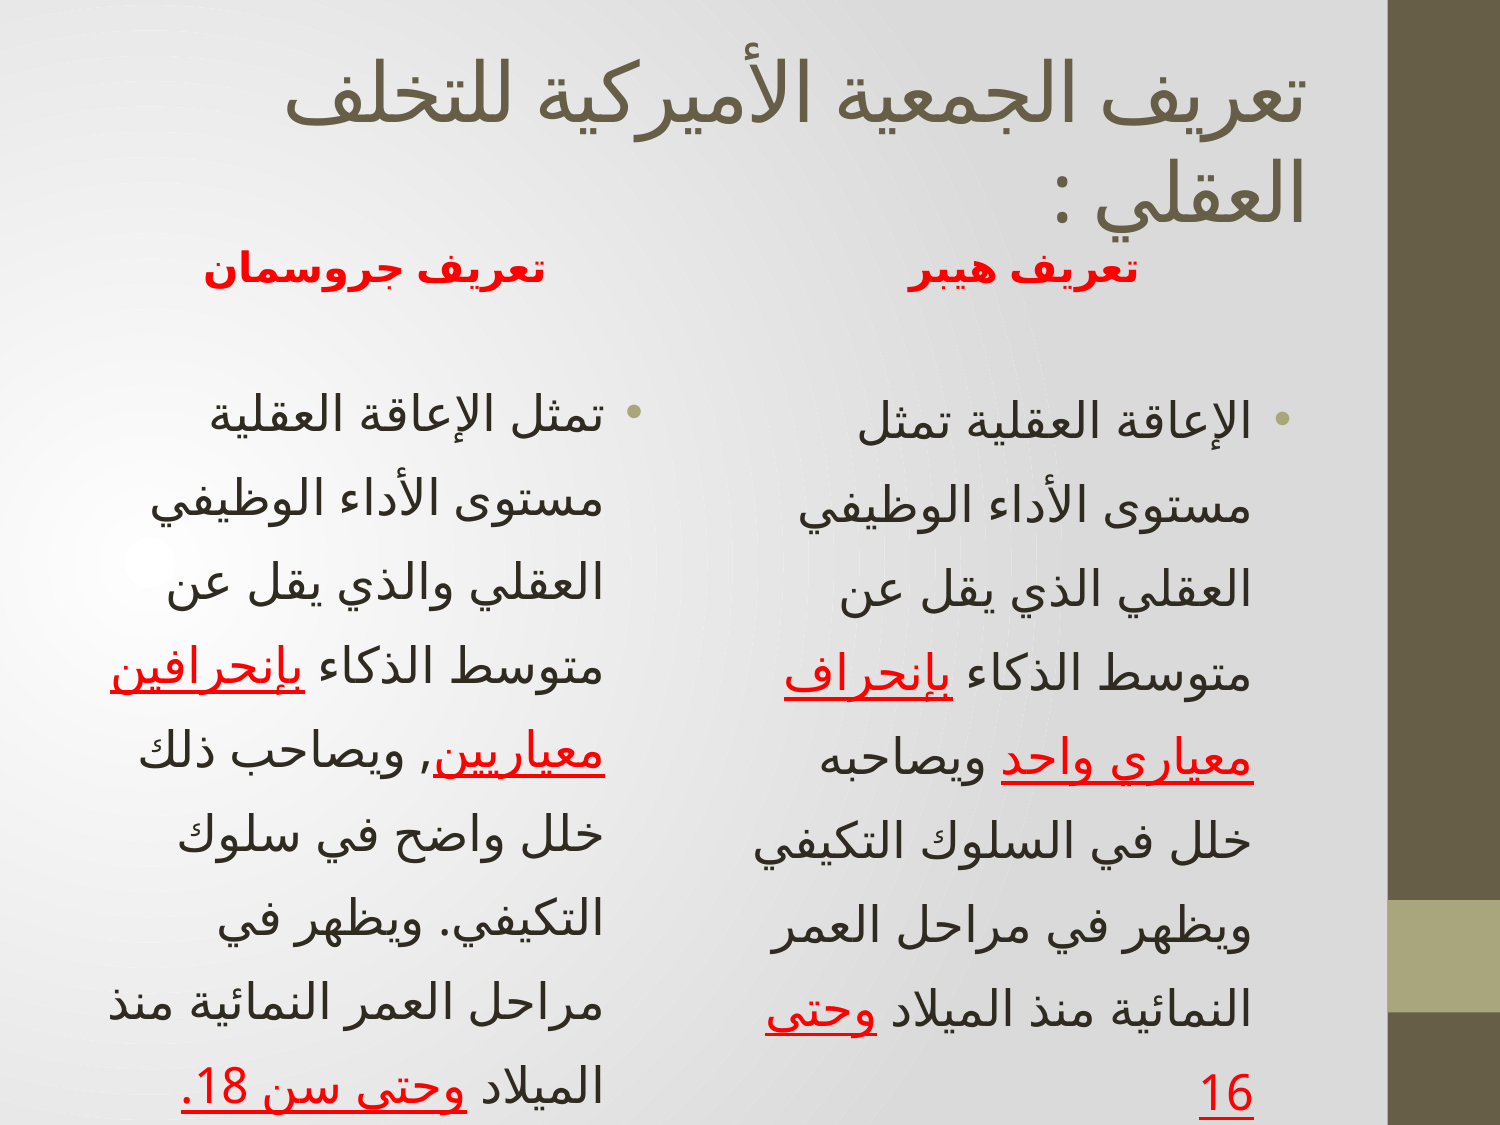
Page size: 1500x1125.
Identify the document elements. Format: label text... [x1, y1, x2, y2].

list تعريف جروسمان [75, 251, 675, 357]
list تمثل الإعاقة العقلية مستوى الأداء الوظيفي العقلي والذي يقل عن متوسط الذكاء بإنحرافين معياريين, ويصاحب ذلك خلل واضح في سلوك التكيفي. ويظهر في مراحل العمر النمائية منذ الميلاد وحتى سن 18. [76, 349, 677, 999]
title تعريف الجمعية الأميركية للتخلف العقلي : [75, 45, 1325, 233]
list تعريف هيبر [725, 251, 1325, 356]
list الإعاقة العقلية تمثل مستوى الأداء الوظيفي العقلي الذي يقل عن متوسط الذكاء بإنحراف معياري واحد ويصاحبه خلل في السلوك التكيفي ويظهر في مراحل العمر النمائية منذ الميلاد وحتى 16 [725, 356, 1325, 1005]
